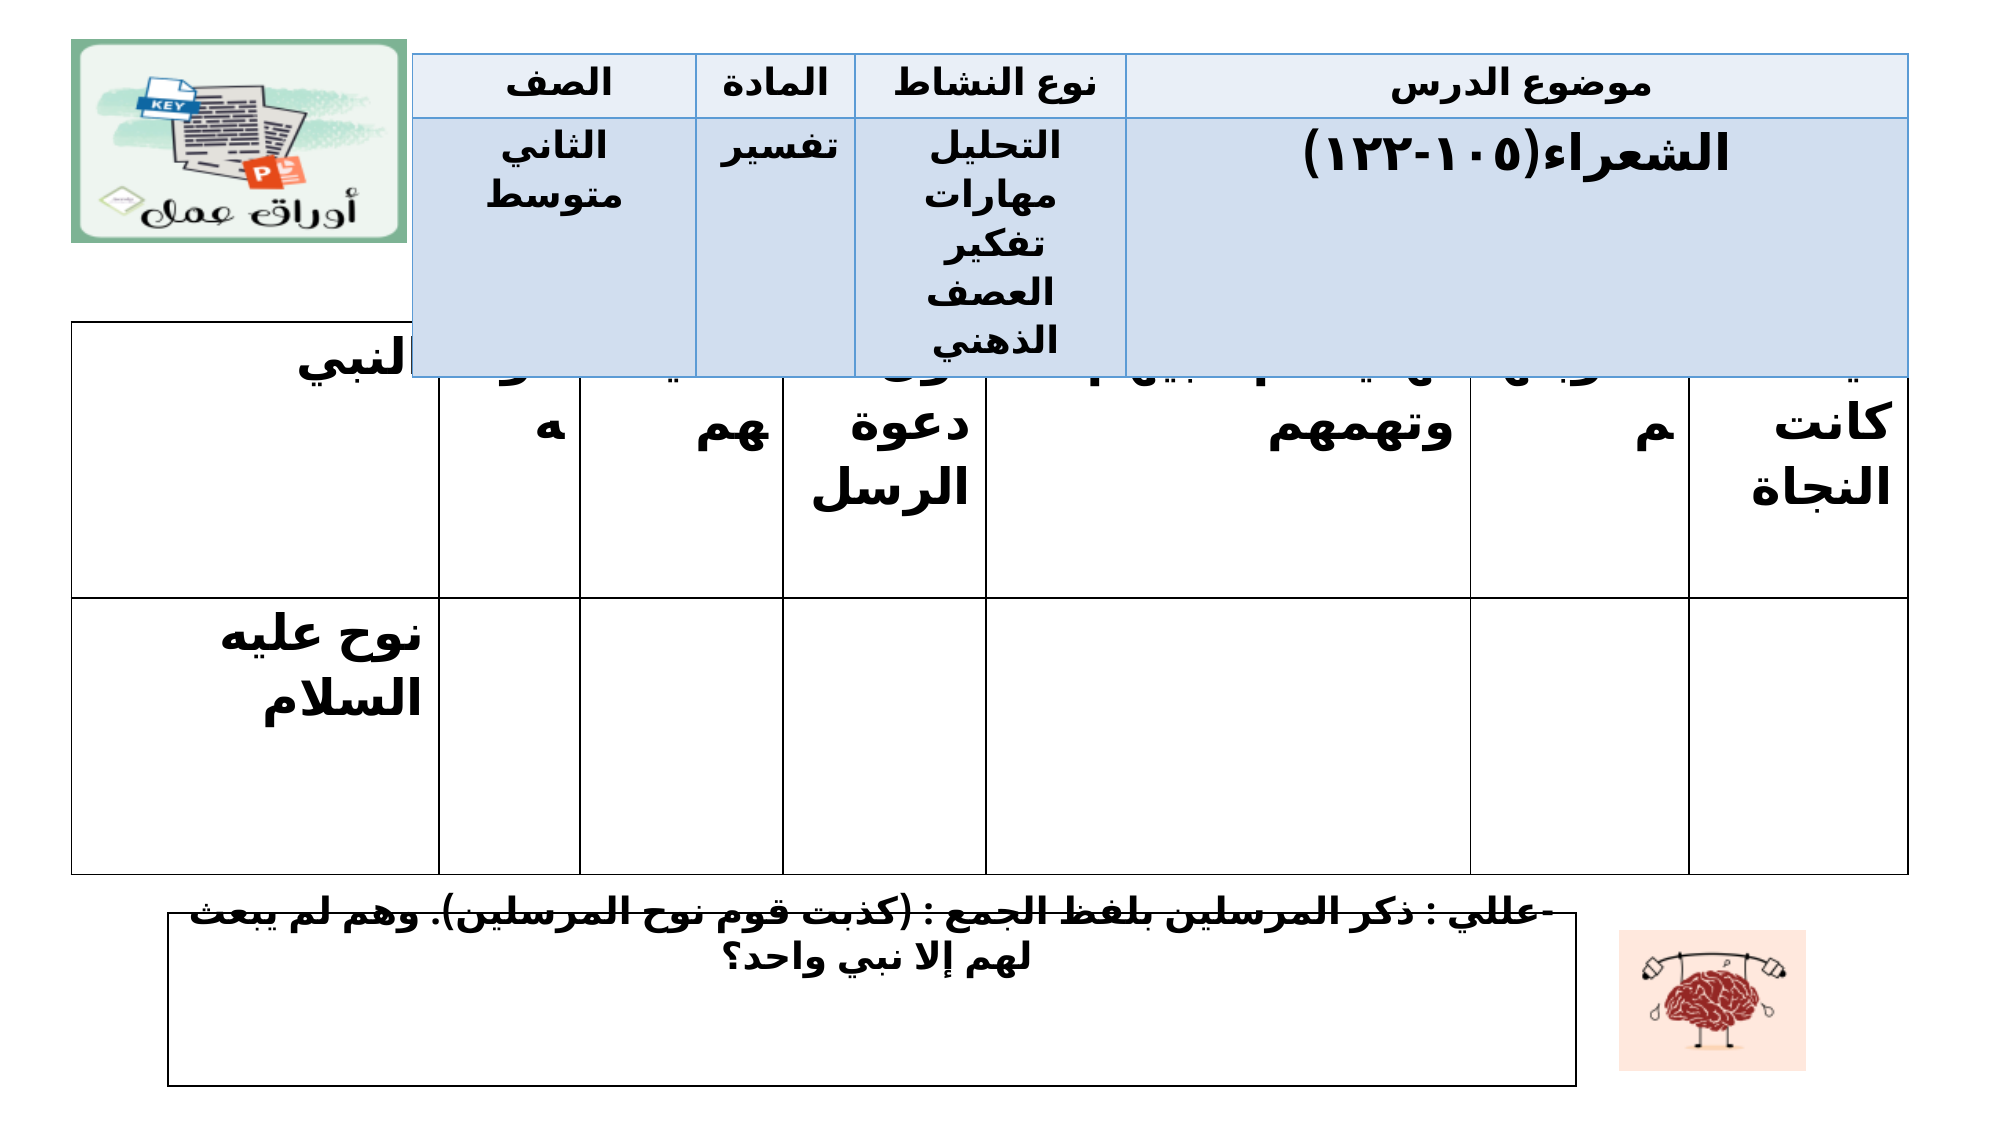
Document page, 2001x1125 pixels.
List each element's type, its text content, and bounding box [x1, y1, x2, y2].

table_header كيف كانت النجاة [1690, 378, 1907, 597]
table_cell التحليل مهارات تفكير العصف الذهني [856, 119, 1125, 376]
table_header موضوع الدرس [1127, 55, 1907, 117]
table_cell نوح عليه السلام [72, 599, 438, 874]
table_cell [440, 599, 579, 874]
table_cell [1690, 599, 1907, 874]
table_header عقوبتهم [1471, 378, 1688, 597]
table_header خطيئتهم [581, 378, 782, 597]
text_box -عللي : ذكر المرسلين بلفظ الجمع : (كذبت قوم نوح المرسلين). وهم لم يبعث لهم إلا نبي واحد؟ [167, 912, 1577, 1087]
table_cell [784, 599, 985, 874]
table_cell [581, 599, 782, 874]
table_cell الشعراء(١٠٥-١٢٢) [1127, 119, 1907, 376]
table_header النبي [72, 323, 438, 597]
table_cell الثاني متوسط [413, 119, 695, 376]
table_header قومه [440, 378, 579, 597]
table_cell [987, 599, 1470, 874]
table_cell [1471, 599, 1688, 874]
table_header المادة [697, 55, 854, 117]
table_header أول دعوة الرسل [784, 378, 985, 597]
table_header تهديدهم لنبيهم وتهمهم [987, 378, 1470, 597]
picture [71, 39, 407, 243]
table_header الصف [413, 55, 695, 117]
picture [1619, 930, 1806, 1071]
table_cell تفسير [697, 119, 854, 376]
table_header نوع النشاط [856, 55, 1125, 117]
